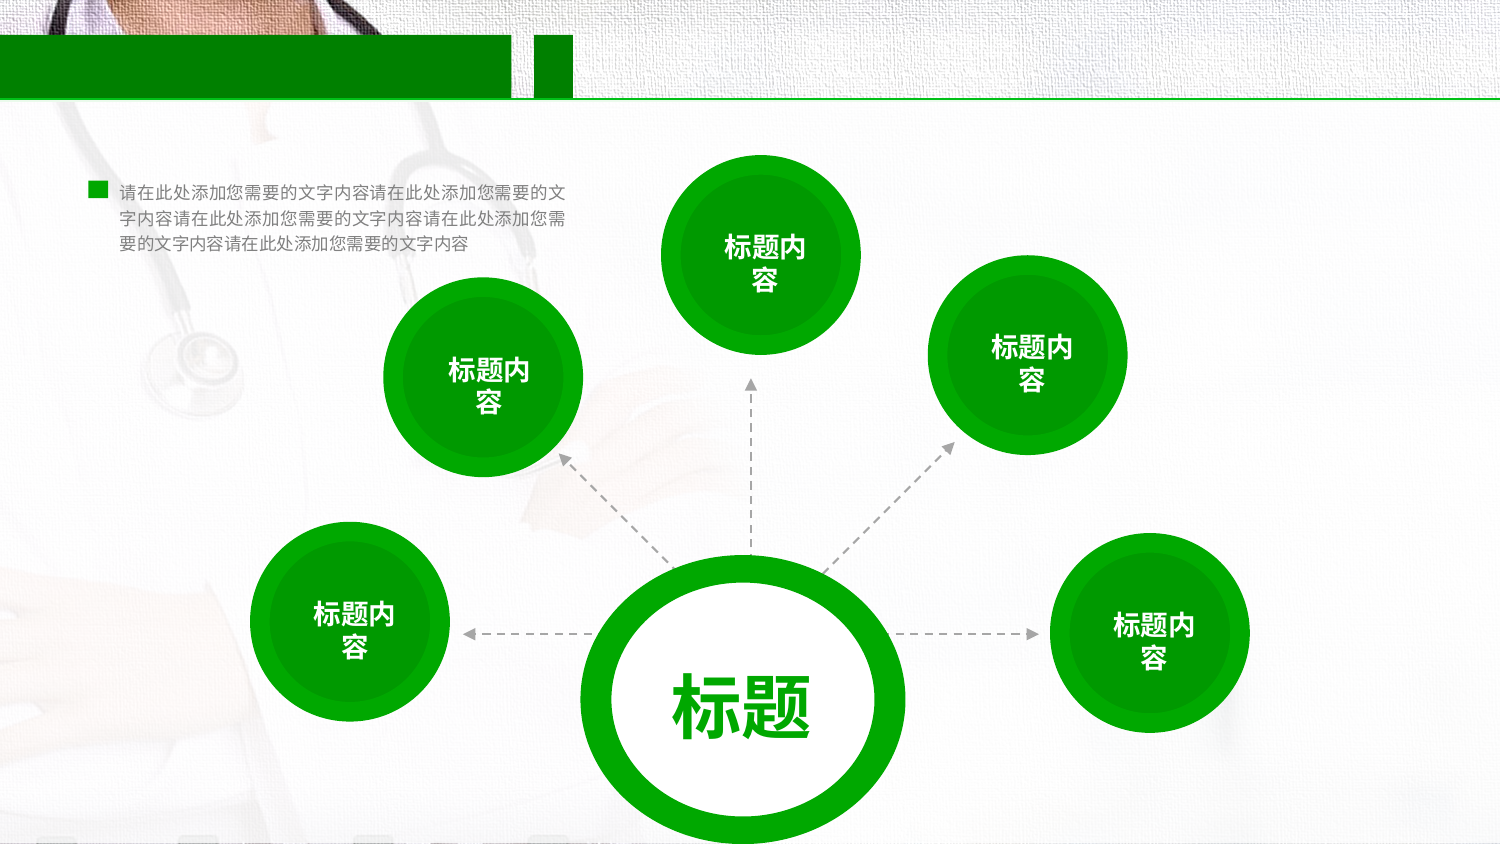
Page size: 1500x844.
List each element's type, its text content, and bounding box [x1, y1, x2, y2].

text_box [383, 277, 584, 478]
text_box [580, 554, 906, 844]
text_box [87, 179, 109, 199]
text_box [927, 254, 1128, 456]
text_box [249, 521, 451, 722]
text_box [660, 154, 862, 356]
picture [0, 0, 1500, 98]
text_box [1049, 532, 1251, 734]
text_box 请在此处添加您需要的文字内容请在此处添加您需要的文字内容请在此处添加您需要的文字内容请在此处添加您需要的文字内容请在此处添加您需要的文字内容 [119, 177, 567, 254]
